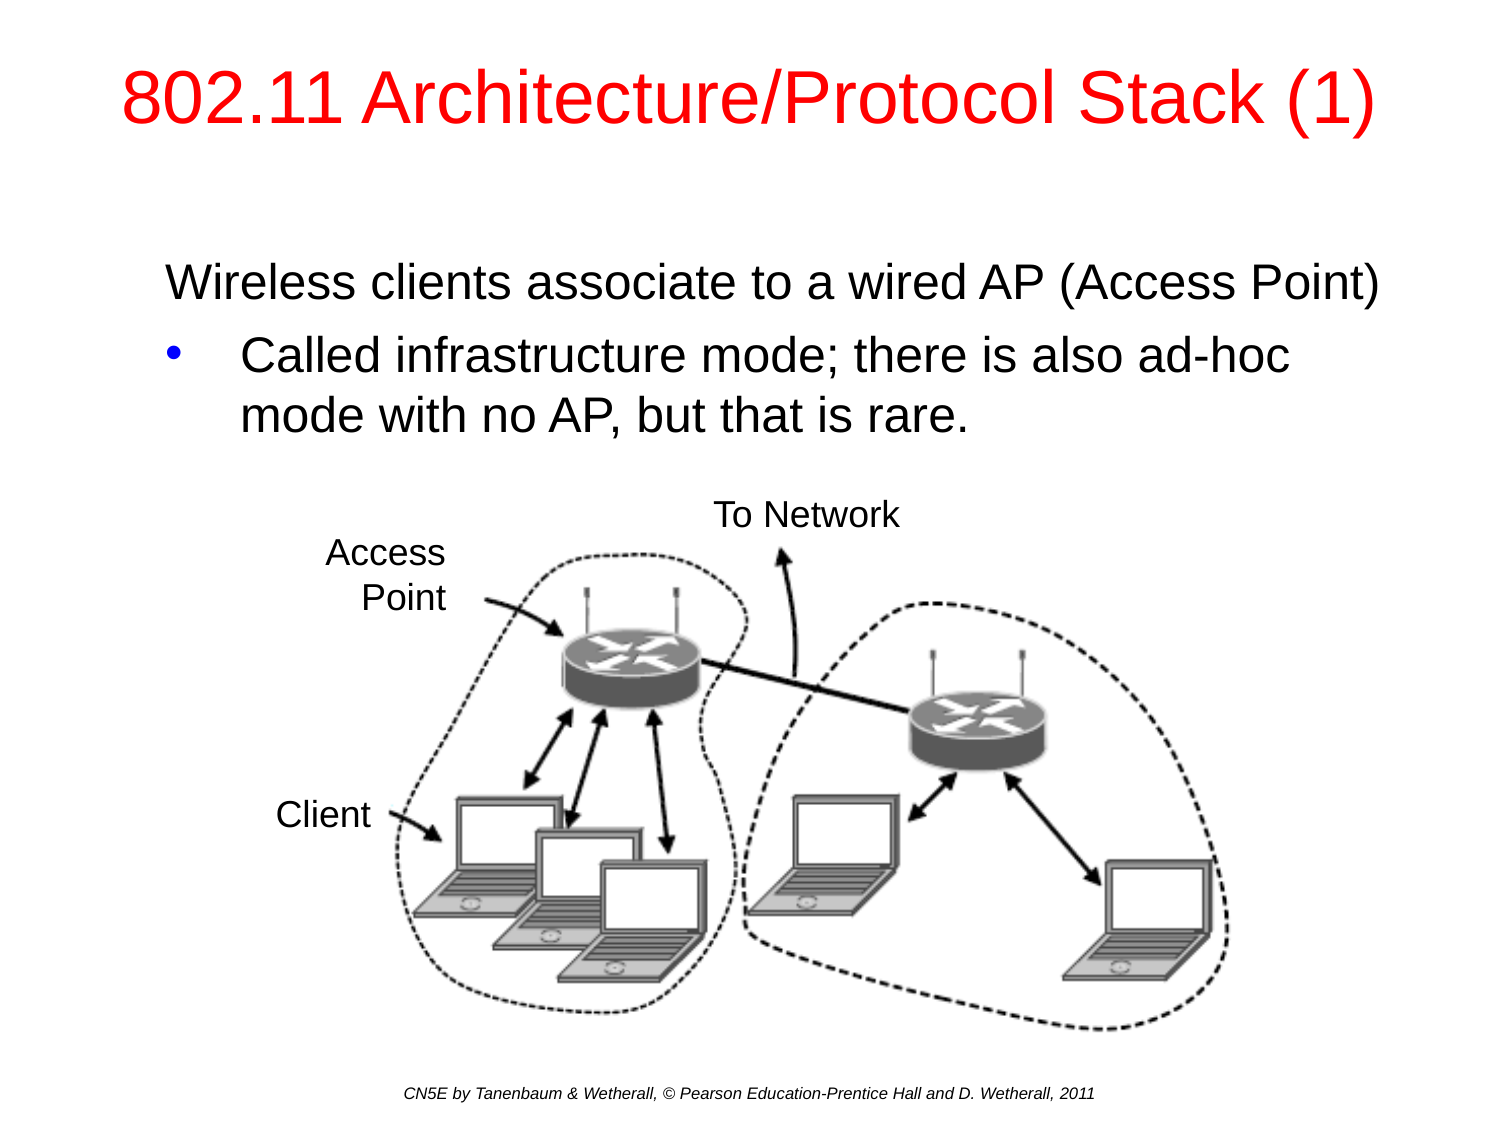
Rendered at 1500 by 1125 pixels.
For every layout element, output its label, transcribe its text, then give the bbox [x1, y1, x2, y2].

footer CN5E by Tanenbaum & Wetherall, © Pearson Education-Prentice Hall and D. Wetherall, 2011 [0, 1074, 1500, 1125]
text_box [198, 482, 1296, 1085]
title 802.11 Architecture/Protocol Stack (1) [0, 0, 1500, 188]
list Wireless clients associate to a wired AP (Access Point) Called infrastructure mode; there is also ad-hoc mode with no AP, but that is rare. [149, 242, 1429, 998]
